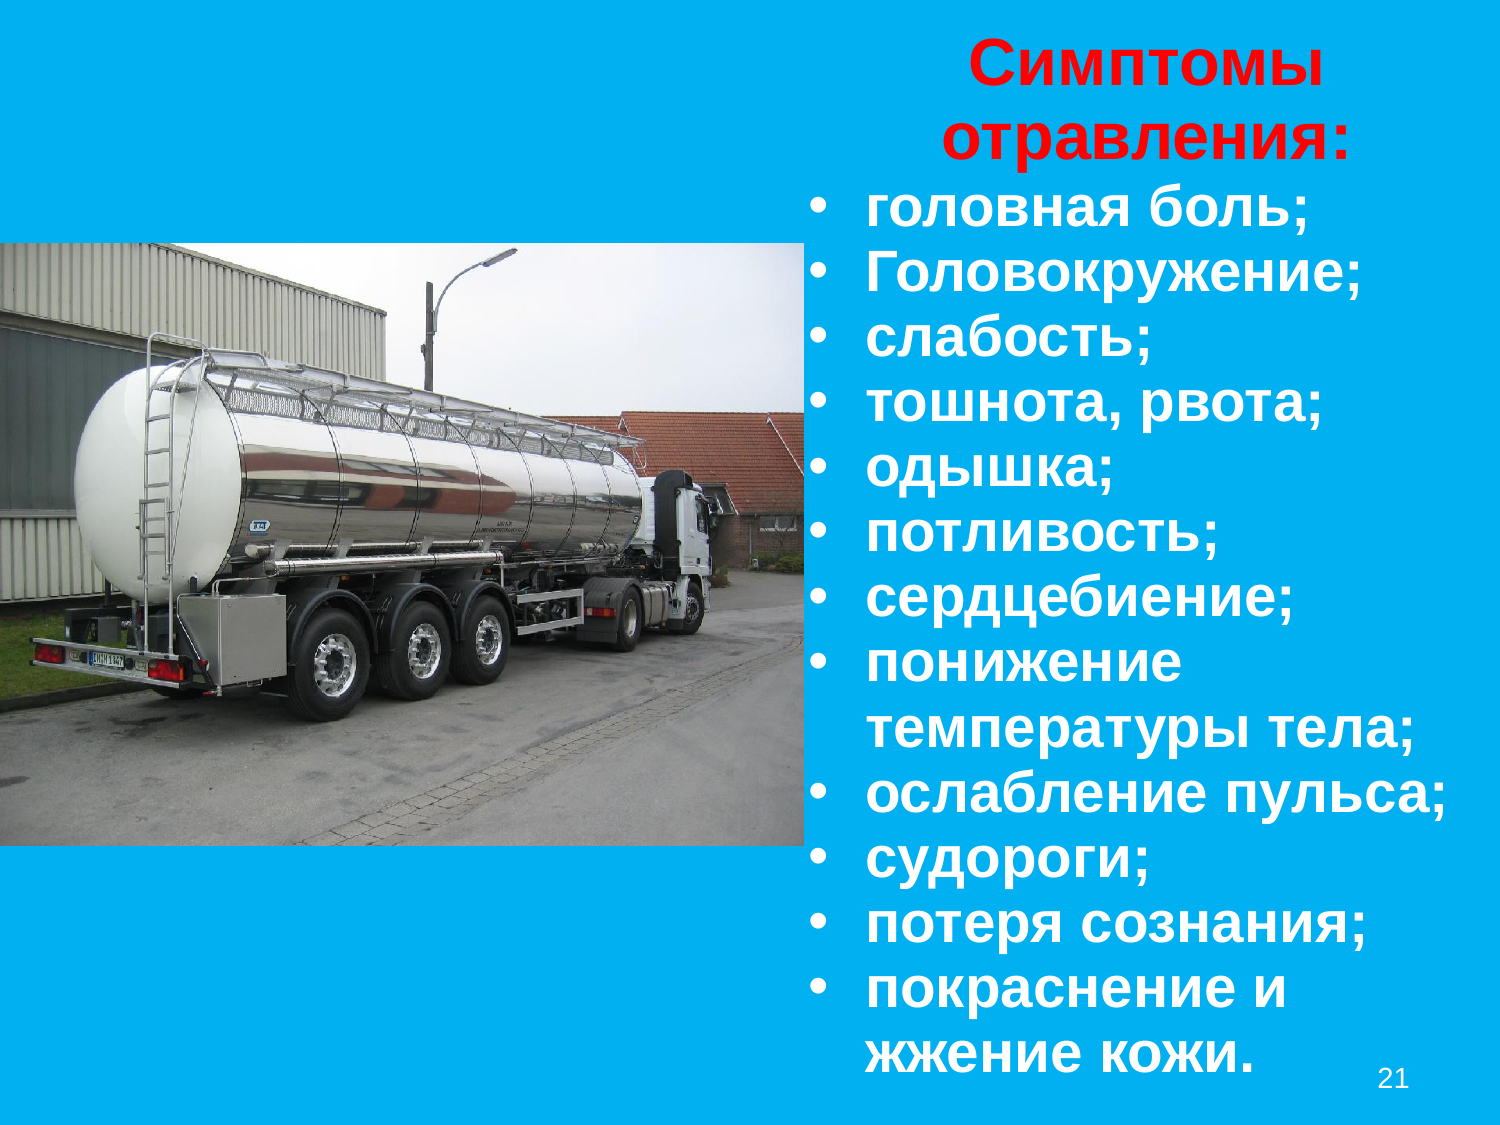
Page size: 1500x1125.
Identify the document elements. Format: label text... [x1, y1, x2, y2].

text_box Симптомы отравления: головная боль; Головокружение; слабость; тошнота, рвота; одышка; потливость; сердцебиение; понижение температуры тела; ослабление пульса; судороги; потеря сознания; покраснение и жжение кожи. [794, 18, 1500, 1093]
slide_number 21 [1074, 1024, 1425, 1103]
picture [0, 244, 803, 845]
